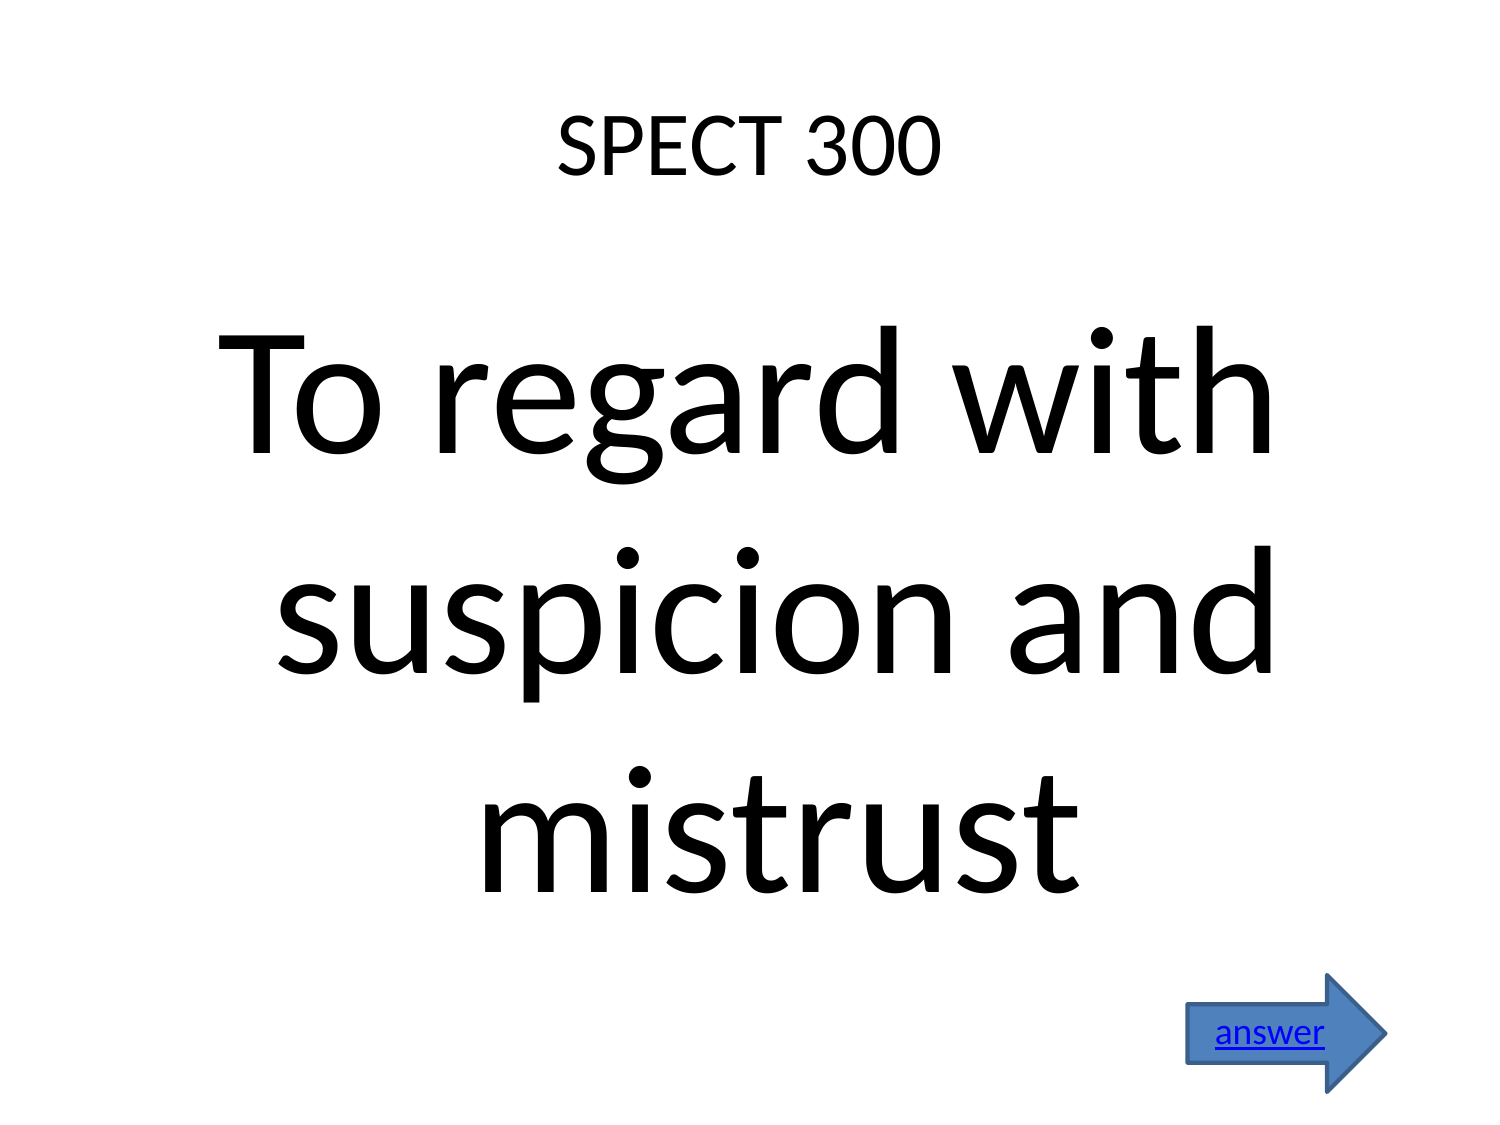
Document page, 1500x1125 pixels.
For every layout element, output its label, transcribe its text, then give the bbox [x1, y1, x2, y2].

text_box [1185, 1002, 1362, 1094]
list To regard with suspicion and mistrust [75, 262, 1425, 1005]
title SPECT 300 [75, 45, 1425, 233]
text_box answer [1200, 999, 1400, 1060]
text_box [1324, 973, 1354, 999]
